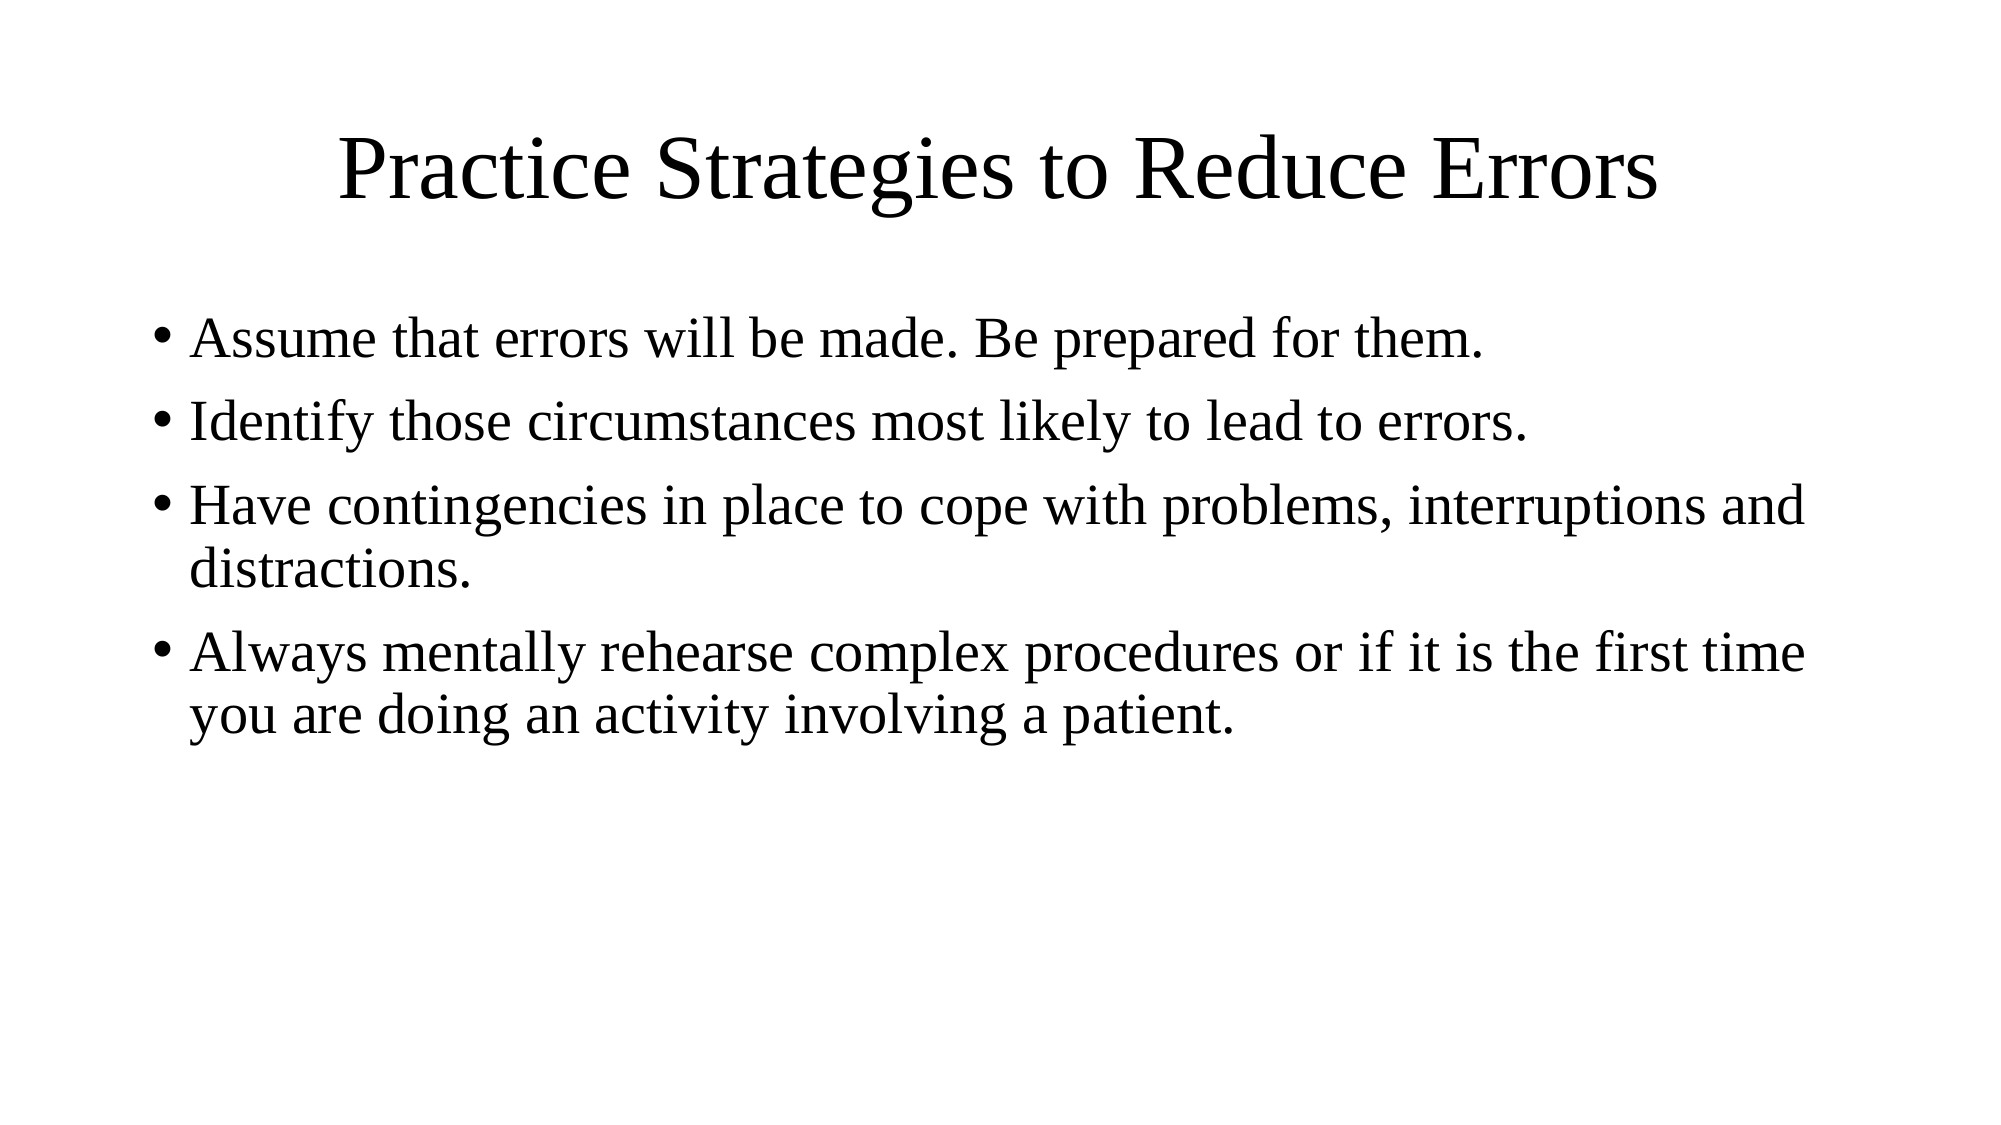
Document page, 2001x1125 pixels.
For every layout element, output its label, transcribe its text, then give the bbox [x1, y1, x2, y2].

title Practice Strategies to Reduce Errors [137, 59, 1863, 278]
list Assume that errors will be made. Be prepared for them. Identify those circumstances most likely to lead to errors. Have contingencies in place to cope with problems, interruptions and distractions. Always mentally rehearse complex procedures or if it is the first time you are doing an activity involving a patient. [137, 299, 1863, 1014]
